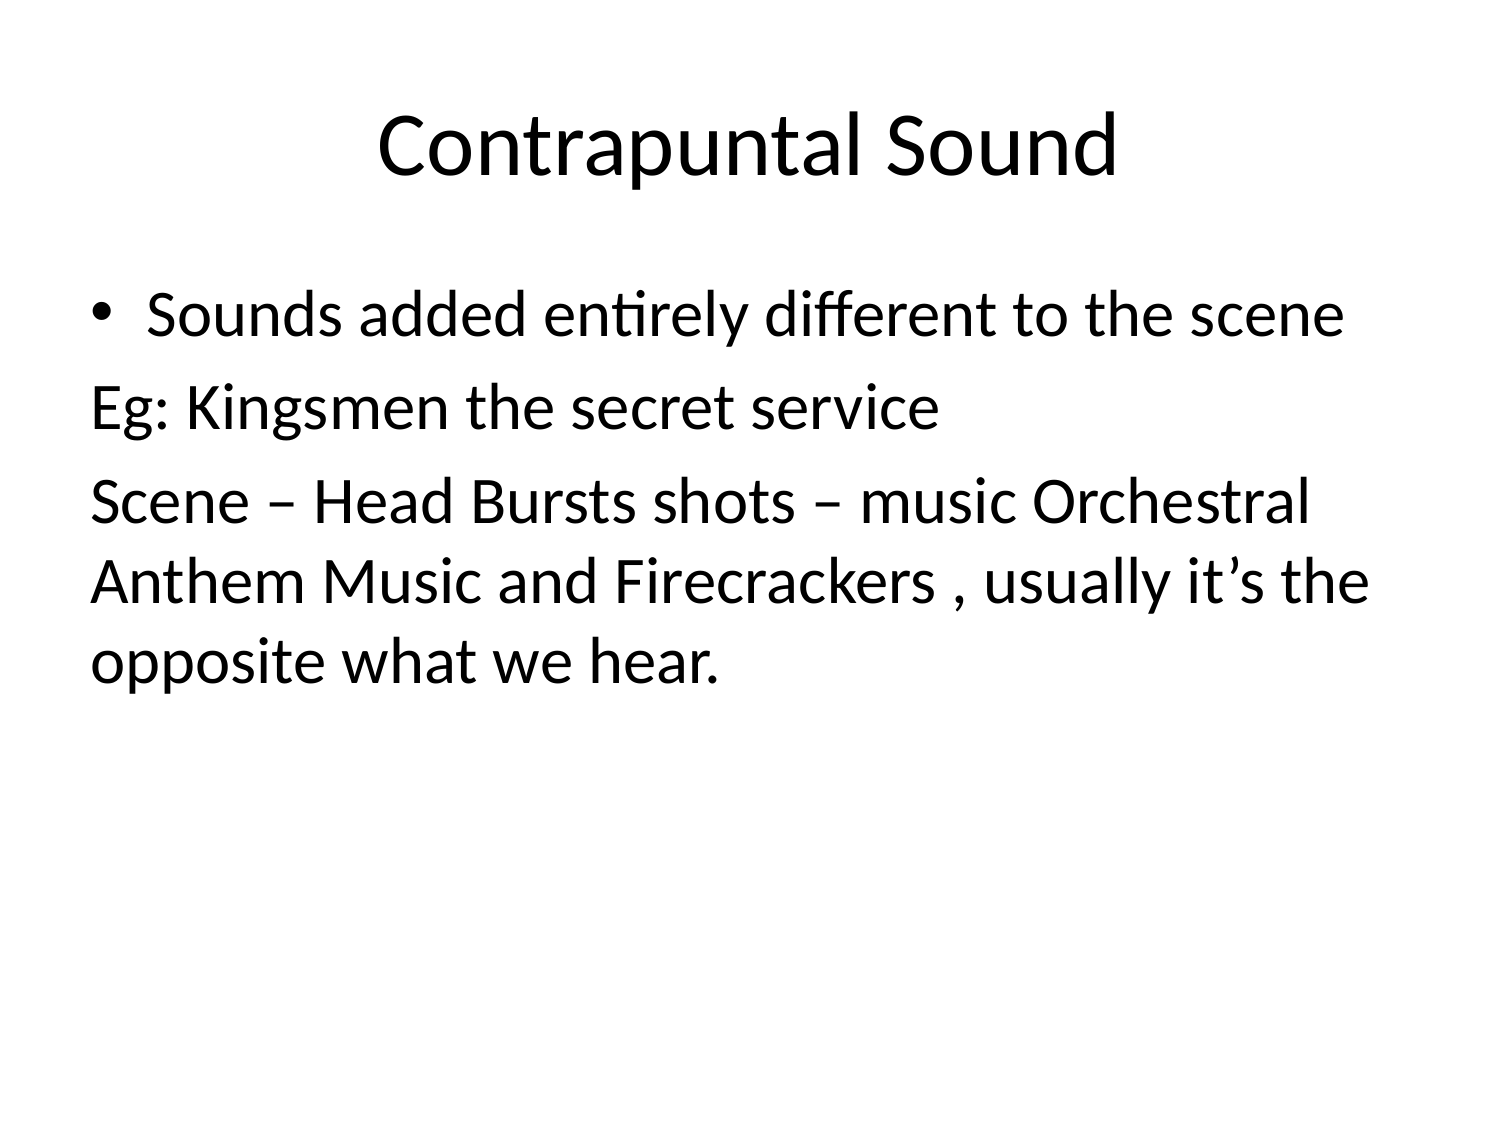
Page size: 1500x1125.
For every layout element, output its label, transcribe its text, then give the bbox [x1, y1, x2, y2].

list Sounds added entirely different to the scene Eg: Kingsmen the secret service Scene – Head Bursts shots – music Orchestral Anthem Music and Firecrackers , usually it’s the opposite what we hear. [75, 262, 1425, 1005]
title Contrapuntal Sound [75, 45, 1425, 233]
